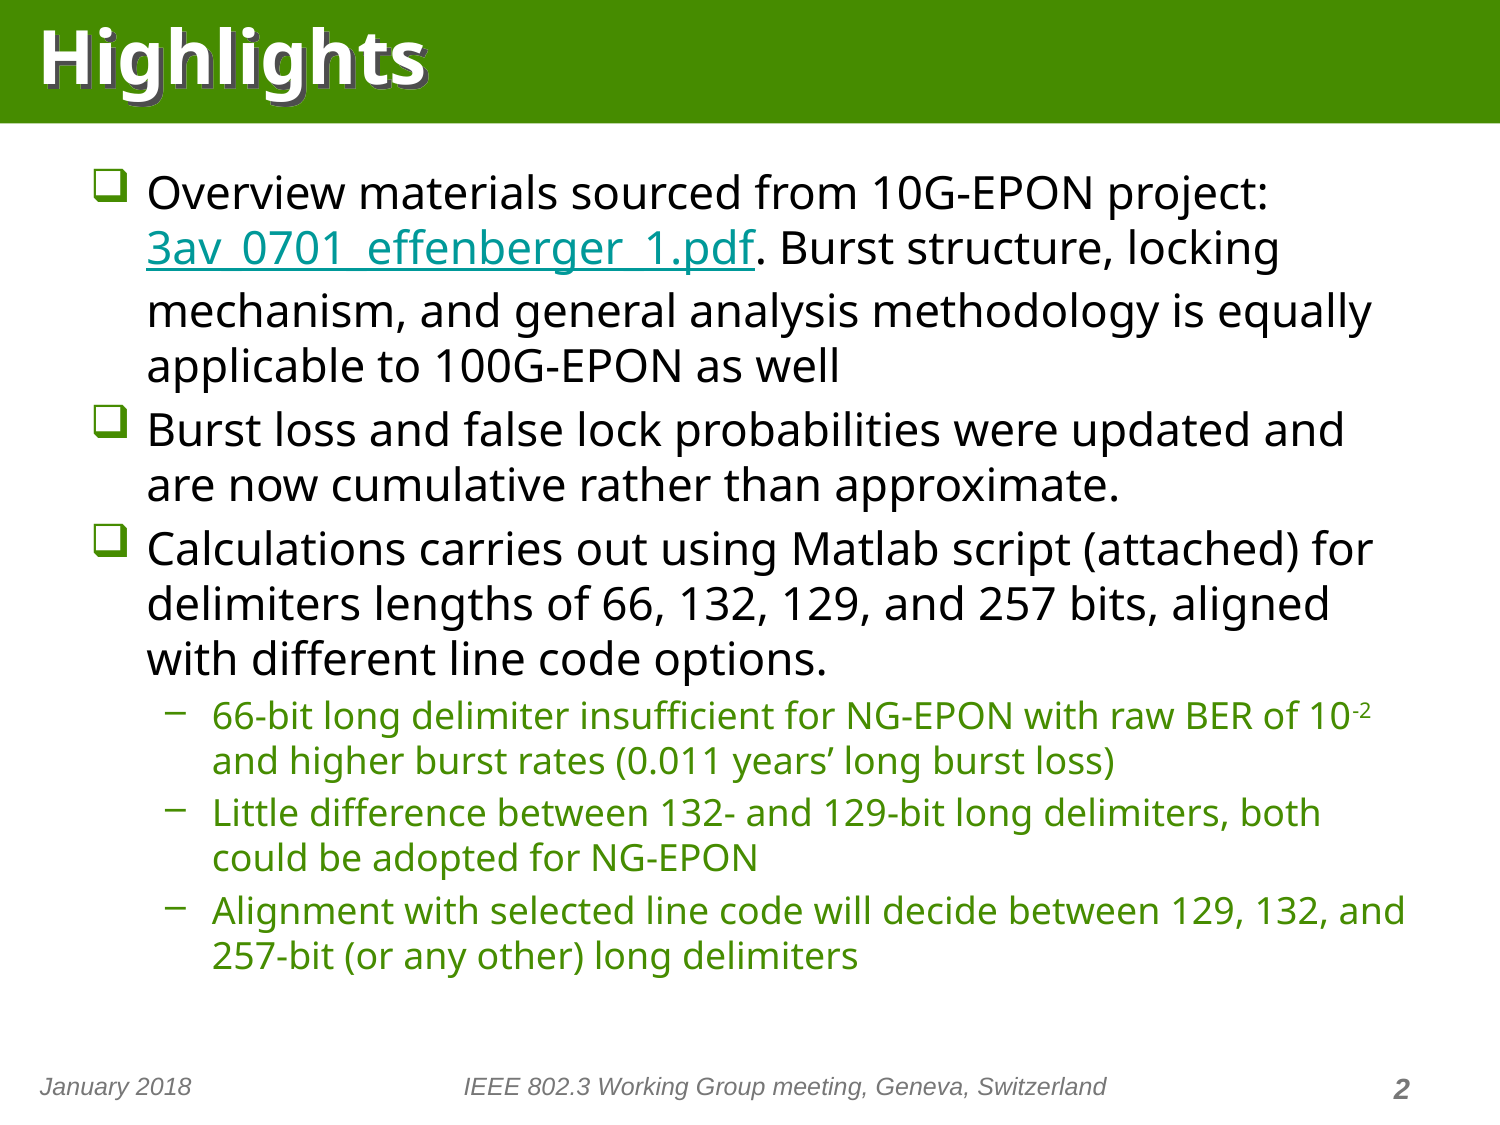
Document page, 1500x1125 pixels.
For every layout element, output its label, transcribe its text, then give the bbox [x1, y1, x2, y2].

footer IEEE 802.3 Working Group meeting, Geneva, Switzerland [360, 1062, 1212, 1103]
slide_number 2 [1237, 1062, 1426, 1103]
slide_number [24, 1062, 337, 1103]
title Highlights [37, 4, 1462, 105]
list Overview materials sourced from 10G-EPON project: 3av_0701_effenberger_1.pdf. Burst structure, locking mechanism, and general analysis methodology is equally applicable to 100G-EPON as well Burst loss and false lock probabilities were updated and are now cumulative rather than approximate. Calculations carries out using Matlab script (attached) for delimiters lengths of 66, 132, 129, and 257 bits, aligned with different line code options. 66-bit long delimiter insufficient for NG-EPON with raw BER of 10-2 and higher burst rates (0.011 years’ long burst loss) Little difference between 132- and 129-bit long delimiters, both could be adopted for NG-EPON Alignment with selected line code will decide between 129, 132, and 257-bit (or any other) long delimiters [75, 156, 1425, 1041]
